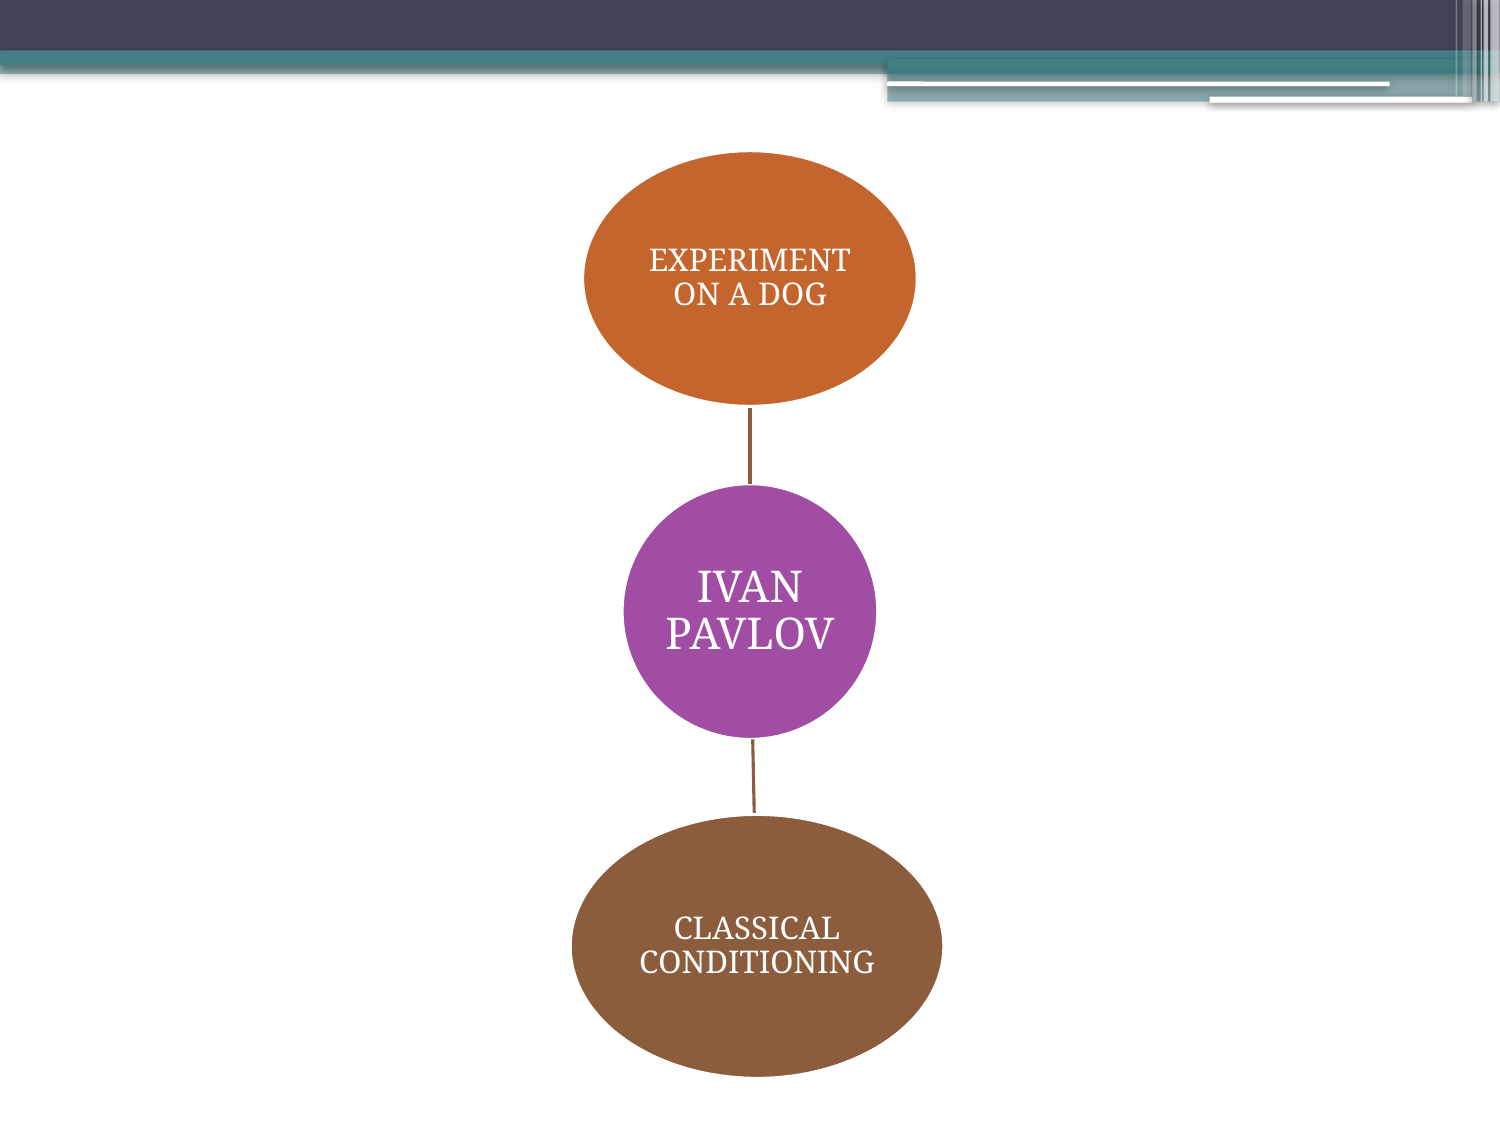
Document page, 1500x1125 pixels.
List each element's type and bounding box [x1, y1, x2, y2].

list [74, 148, 1426, 1079]
